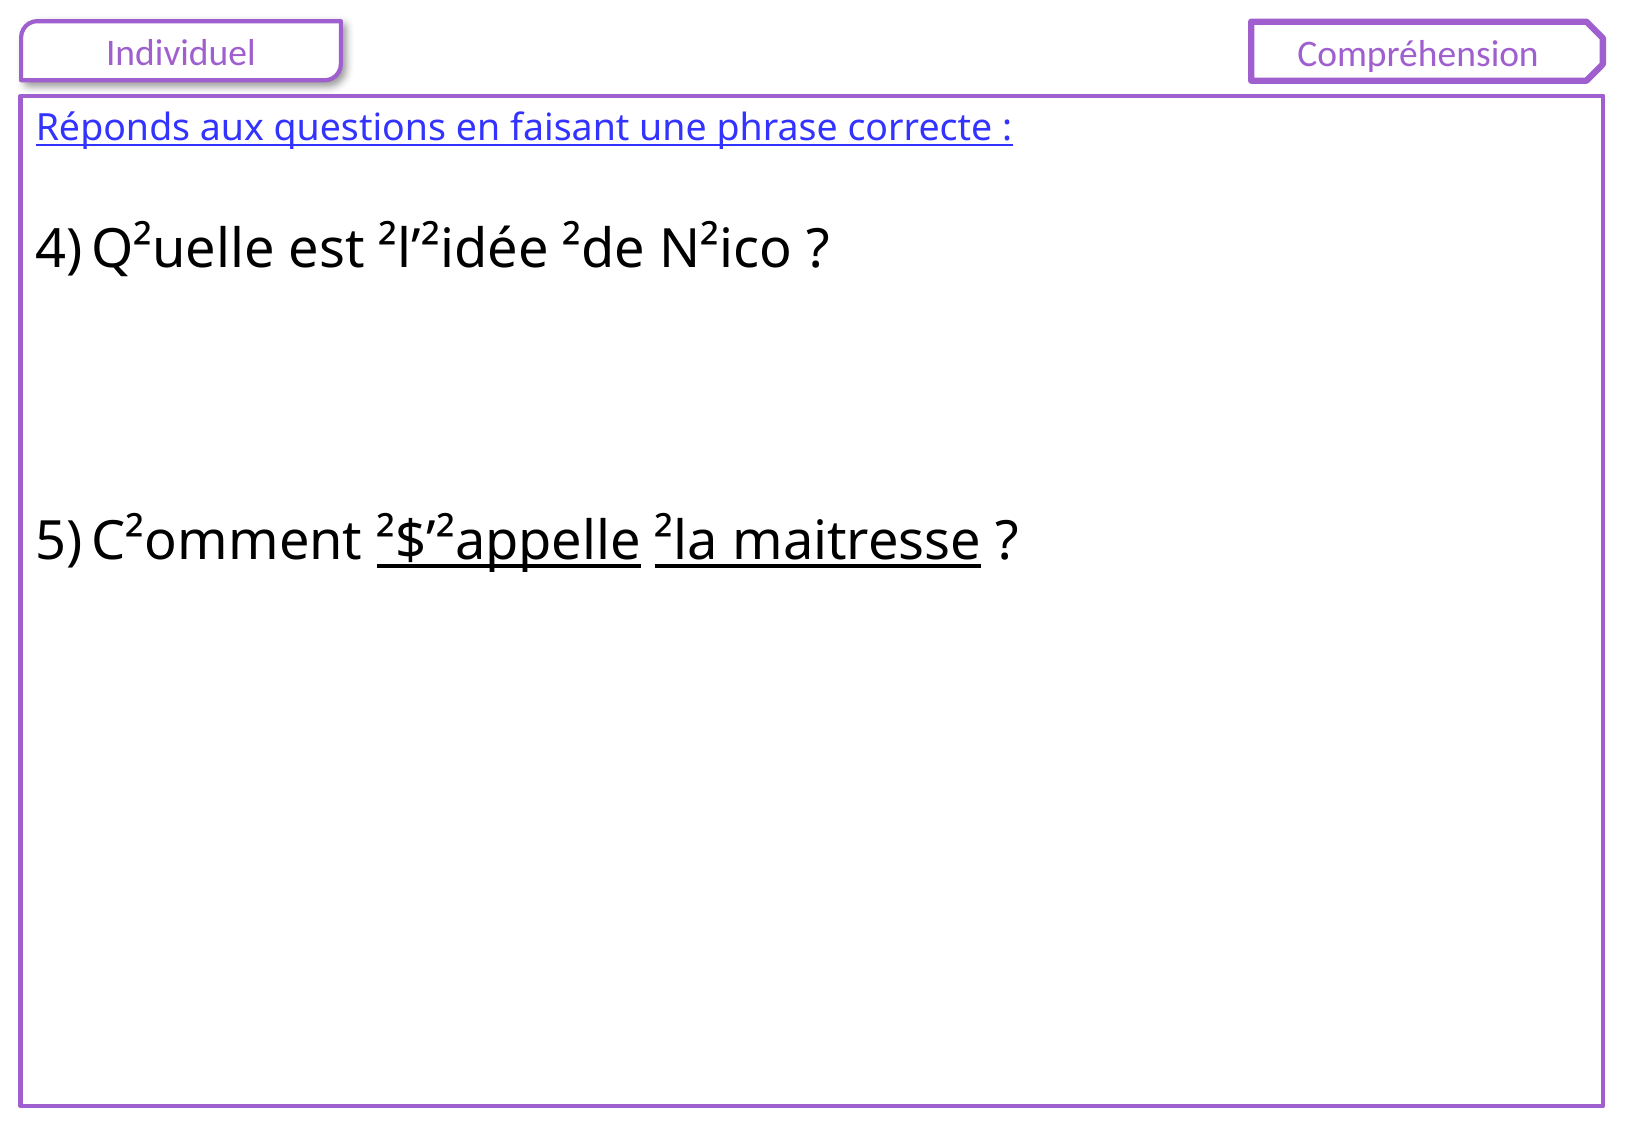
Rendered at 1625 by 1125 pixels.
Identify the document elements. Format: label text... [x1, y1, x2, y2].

list Compréhension [1251, 21, 1585, 81]
list Réponds aux questions en faisant une phrase correcte : Q²uelle est ²l’²idée ²de N²ico ? C²omment ²$’²appelle ²la maitresse ? [18, 94, 1605, 1108]
